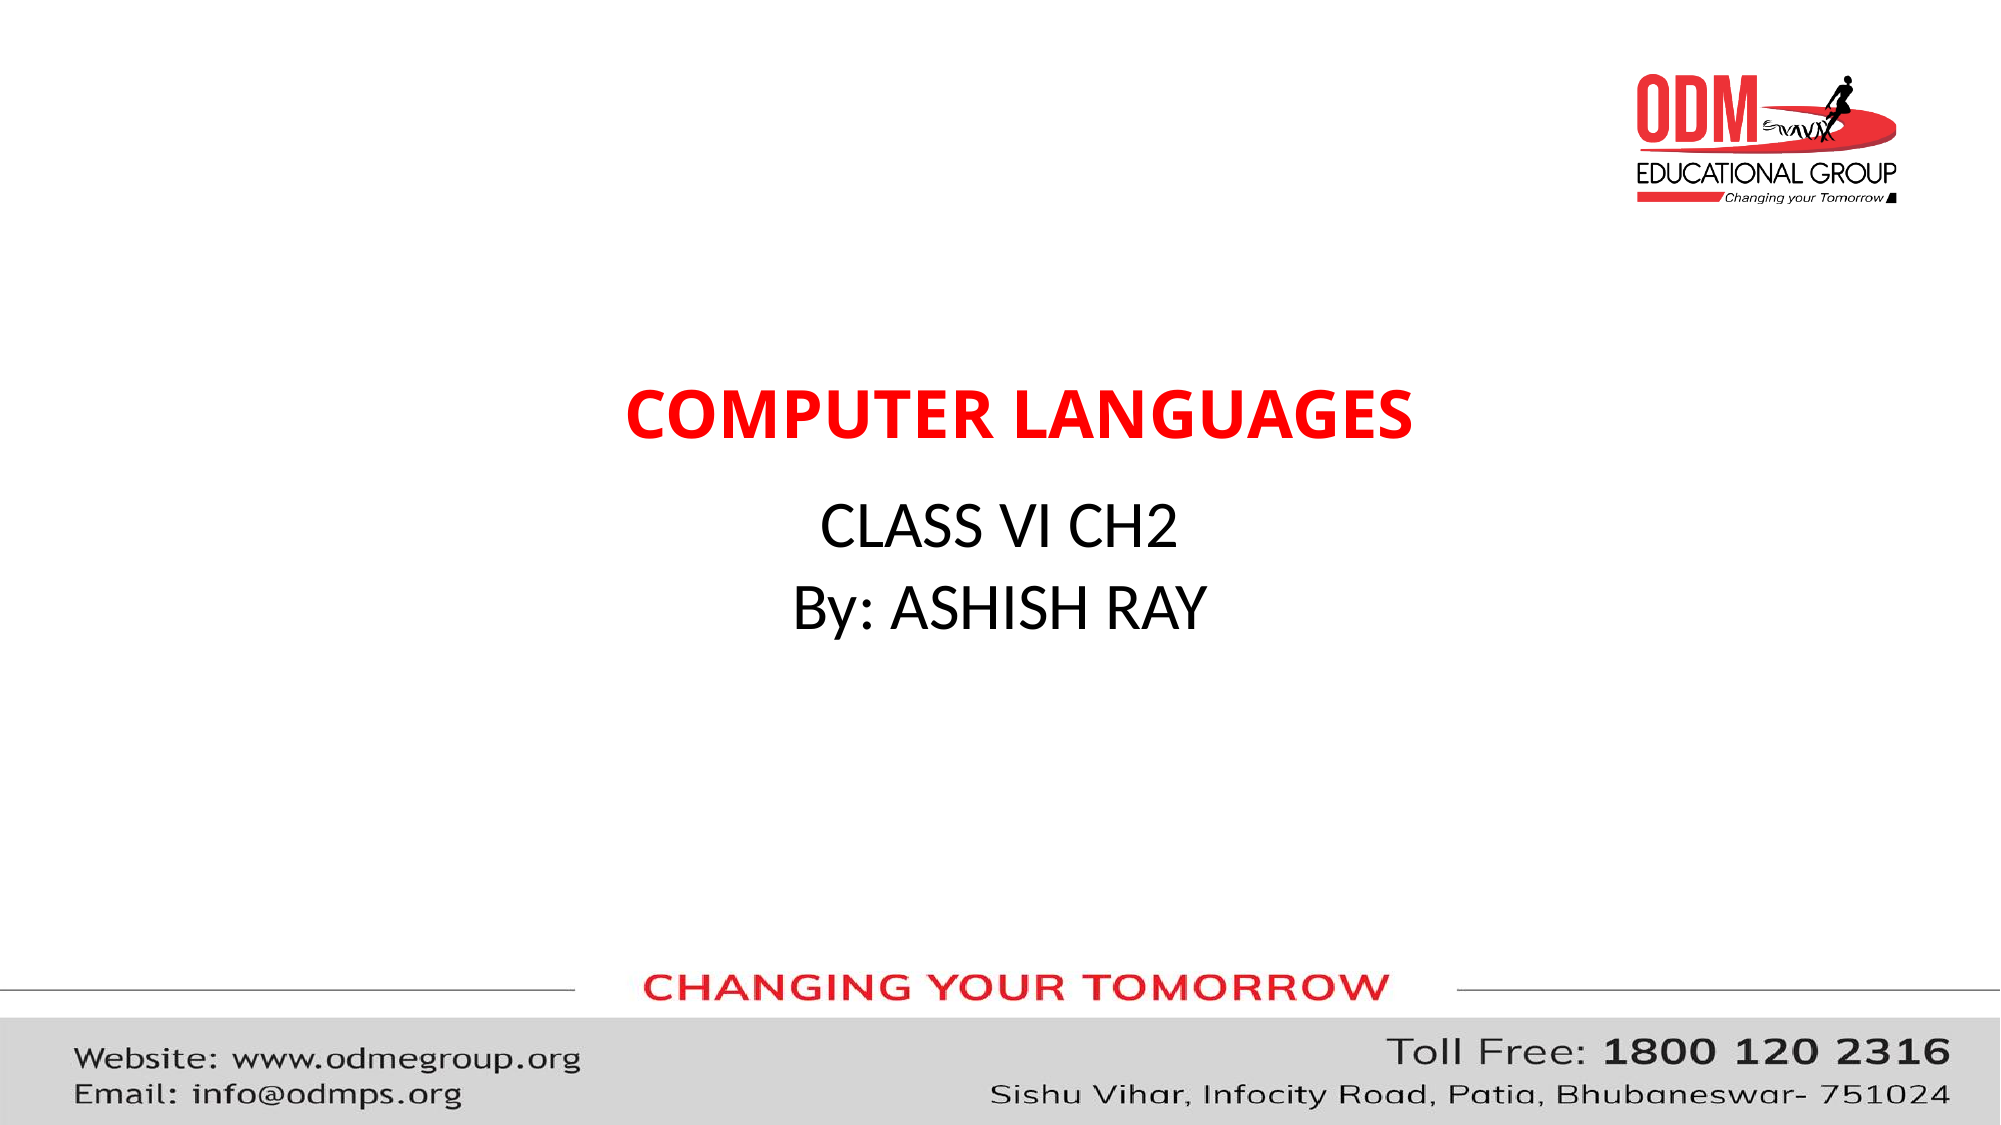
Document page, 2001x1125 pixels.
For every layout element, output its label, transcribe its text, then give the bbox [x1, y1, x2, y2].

subtitle CLASS VI CH2 By: ASHISH RAY [249, 482, 1750, 863]
title COMPUTER LANGUAGES [269, 262, 1770, 461]
text_box [1637, 74, 1897, 204]
picture [0, 910, 2000, 1125]
